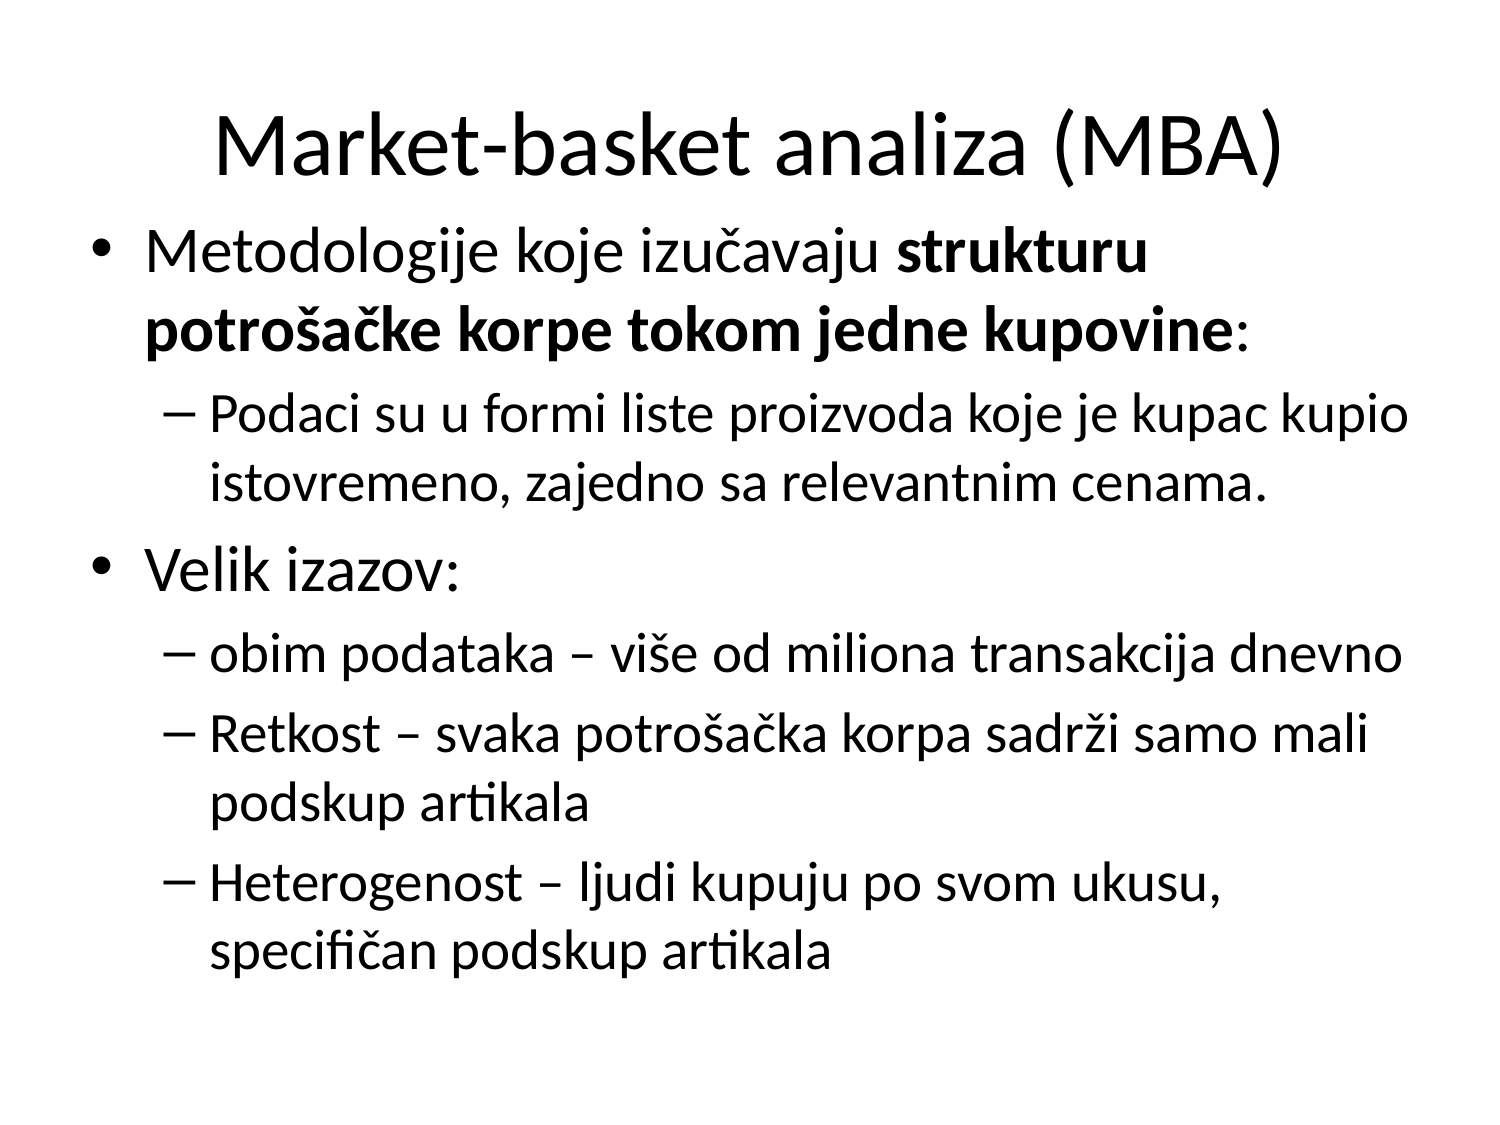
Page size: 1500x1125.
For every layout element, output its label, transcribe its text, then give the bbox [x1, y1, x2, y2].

title Market-basket analiza (MBA) [75, 45, 1425, 200]
list Metodologije koje izučavaju strukturu potrošačke korpe tokom jedne kupovine: Podaci su u formi liste proizvoda koje je kupac kupio istovremeno, zajedno sa relevantnim cenama. Velik izazov: obim podataka – više od miliona transakcija dnevno Retkost – svaka potrošačka korpa sadrži samo mali podskup artikala Heterogenost – ljudi kupuju po svom ukusu, specifičan podskup artikala [75, 200, 1425, 1125]
